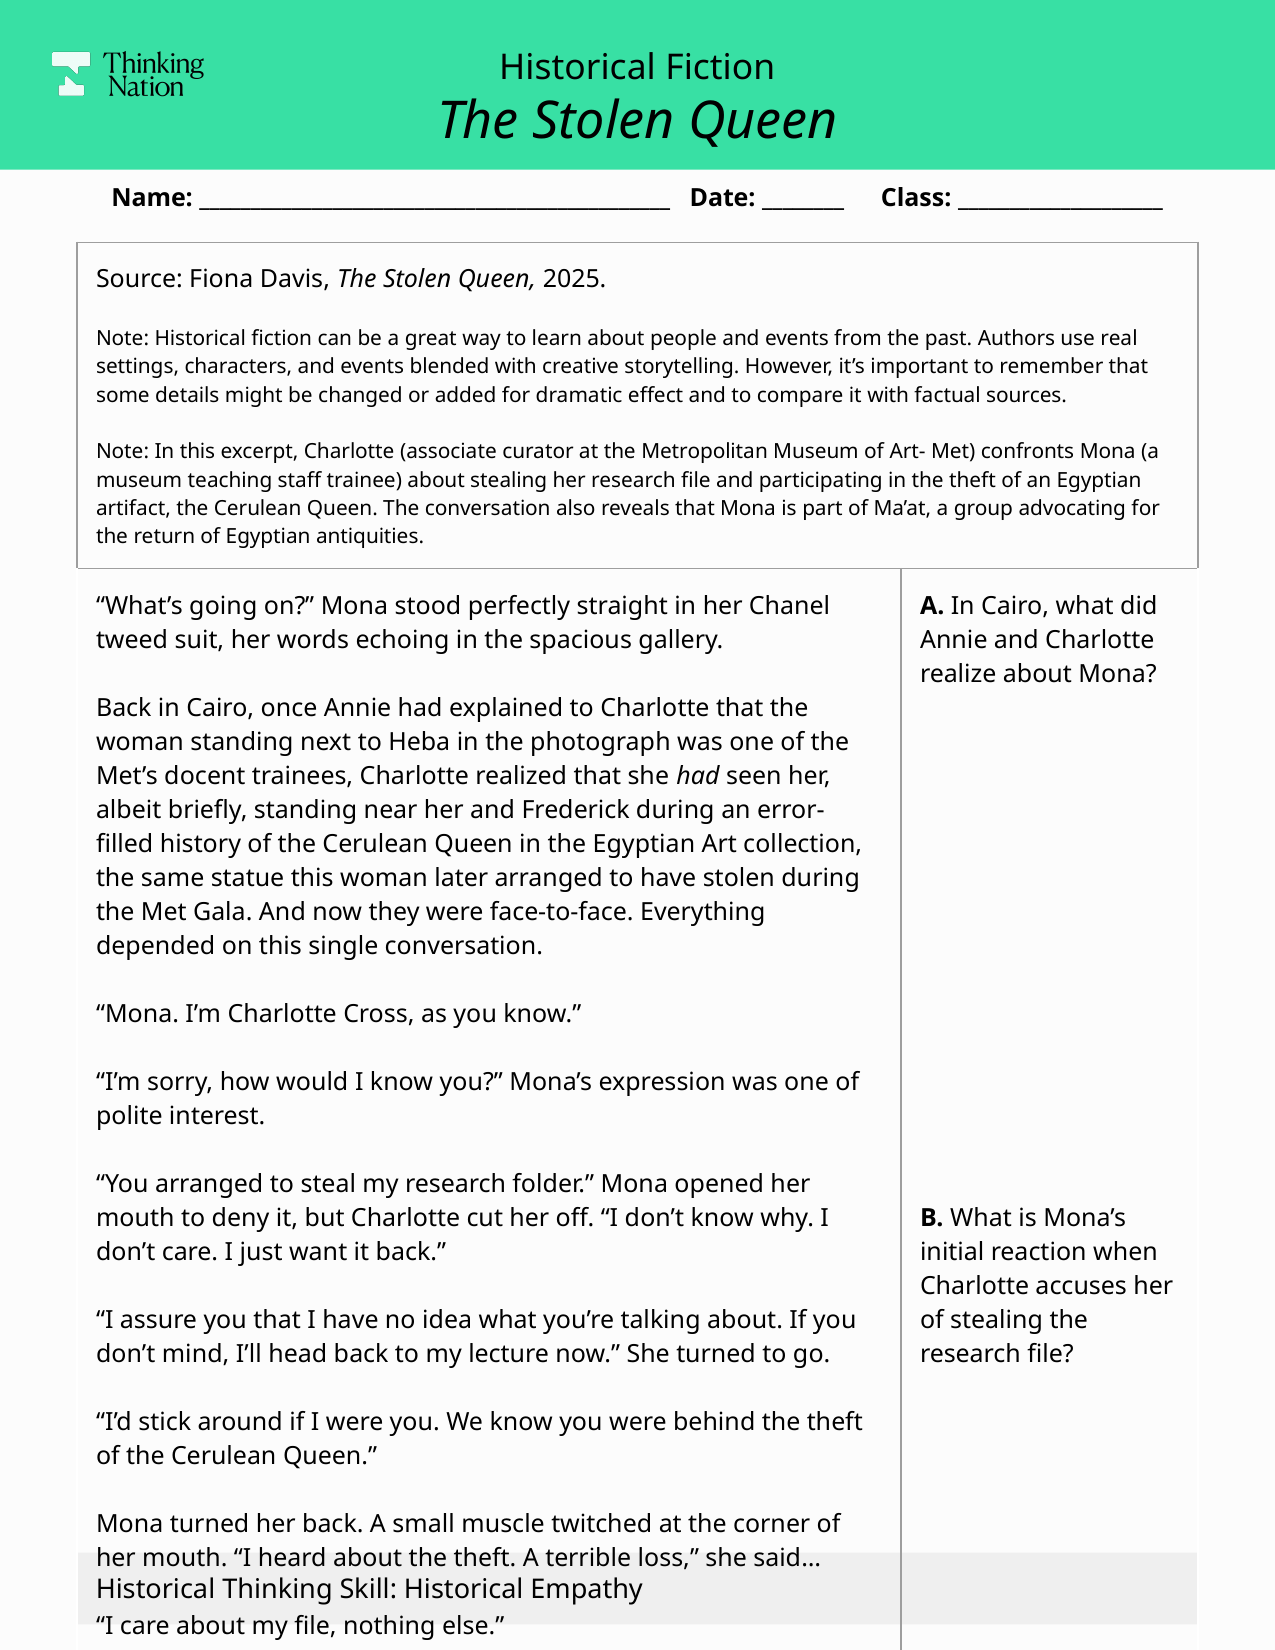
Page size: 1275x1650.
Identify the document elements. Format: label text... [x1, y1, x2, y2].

text_box Name: ______________________________________________ Date: ________ Class: ____________________ [35, 166, 1239, 227]
table_header Source: Fiona Davis, The Stolen Queen, 2025. Note: Historical fiction can be a great way to learn about people and events from the past. Authors use real settings, characters, and events blended with creative storytelling. However, it’s important to remember that some details might be changed or added for dramatic effect and to compare it with factual sources. Note: In this excerpt, Charlotte (associate curator at the Metropolitan Museum of Art- Met) confronts Mona (a museum teaching staff trainee) about stealing her research file and participating in the theft of an Egyptian artifact, the Cerulean Queen. The conversation also reveals that Mona is part of Ma’at, a group advocating for the return of Egyptian antiquities. [78, 243, 1197, 568]
picture [35, 37, 210, 110]
table_cell A. In Cairo, what did Annie and Charlotte realize about Mona? B. What is Mona’s initial reaction when Charlotte accuses her of stealing the research file? [902, 569, 1197, 1650]
text_box Historical Fiction The Stolen Queen [0, 0, 1275, 170]
table_cell “What’s going on?” Mona stood perfectly straight in her Chanel tweed suit, her words echoing in the spacious gallery. Back in Cairo, once Annie had explained to Charlotte that the woman standing next to Heba in the photograph was one of the Met’s docent trainees, Charlotte realized that she had seen her, albeit briefly, standing near her and Frederick during an error-filled history of the Cerulean Queen in the Egyptian Art collection, the same statue this woman later arranged to have stolen during the Met Gala. And now they were face-to-face. Everything depended on this single conversation. “Mona. I’m Charlotte Cross, as you know.” “I’m sorry, how would I know you?” Mona’s expression was one of polite interest. “You arranged to steal my research folder.” Mona opened her mouth to deny it, but Charlotte cut her off. “I don’t know why. I don’t care. I just want it back.” “I assure you that I have no idea what you’re talking about. If you don’t mind, I’ll head back to my lecture now.” She turned to go. “I’d stick around if I were you. We know you were behind the theft of the Cerulean Queen.” Mona turned her back. A small muscle twitched at the corner of her mouth. “I heard about the theft. A terrible loss,” she said… “I care about my file, nothing else.” “Your file. Even if I did have it, why would I give it back to you?” [78, 569, 900, 1650]
